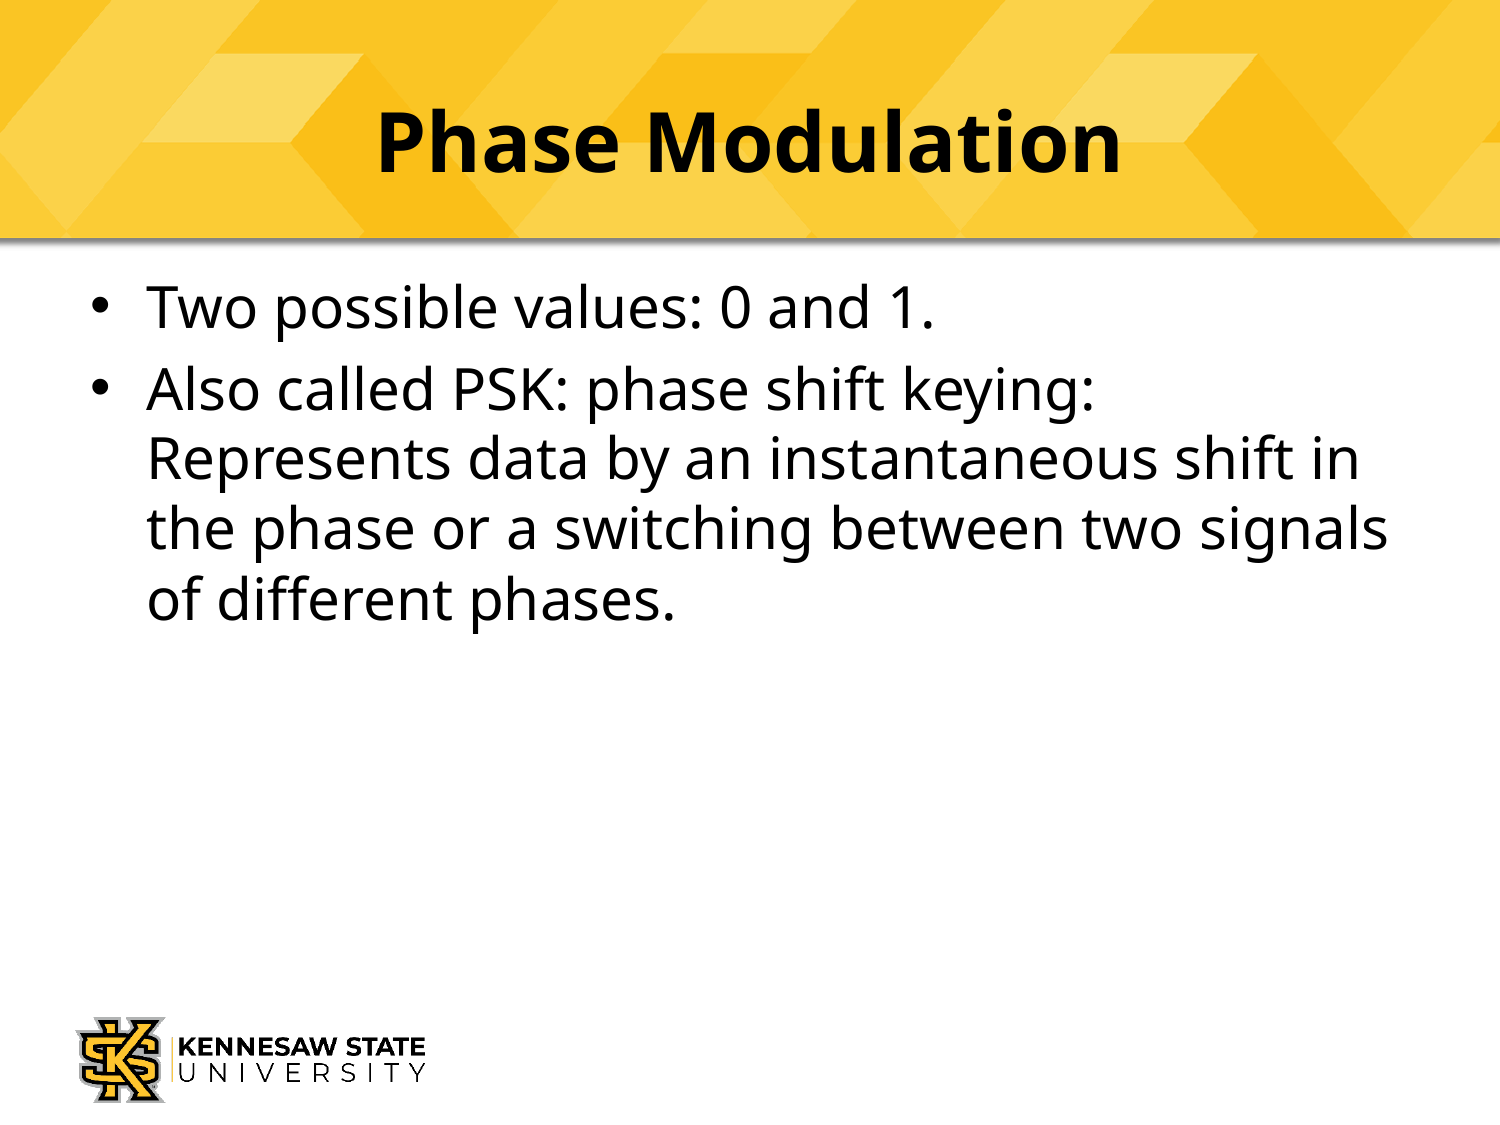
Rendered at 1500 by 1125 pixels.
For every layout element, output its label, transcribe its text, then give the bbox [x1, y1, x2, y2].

title Phase Modulation [75, 45, 1425, 233]
picture [0, 0, 1500, 251]
picture [75, 1017, 425, 1103]
list Two possible values: 0 and 1. Also called PSK: phase shift keying: Represents data by an instantaneous shift in the phase or a switching between two signals of different phases. [75, 262, 1425, 1005]
